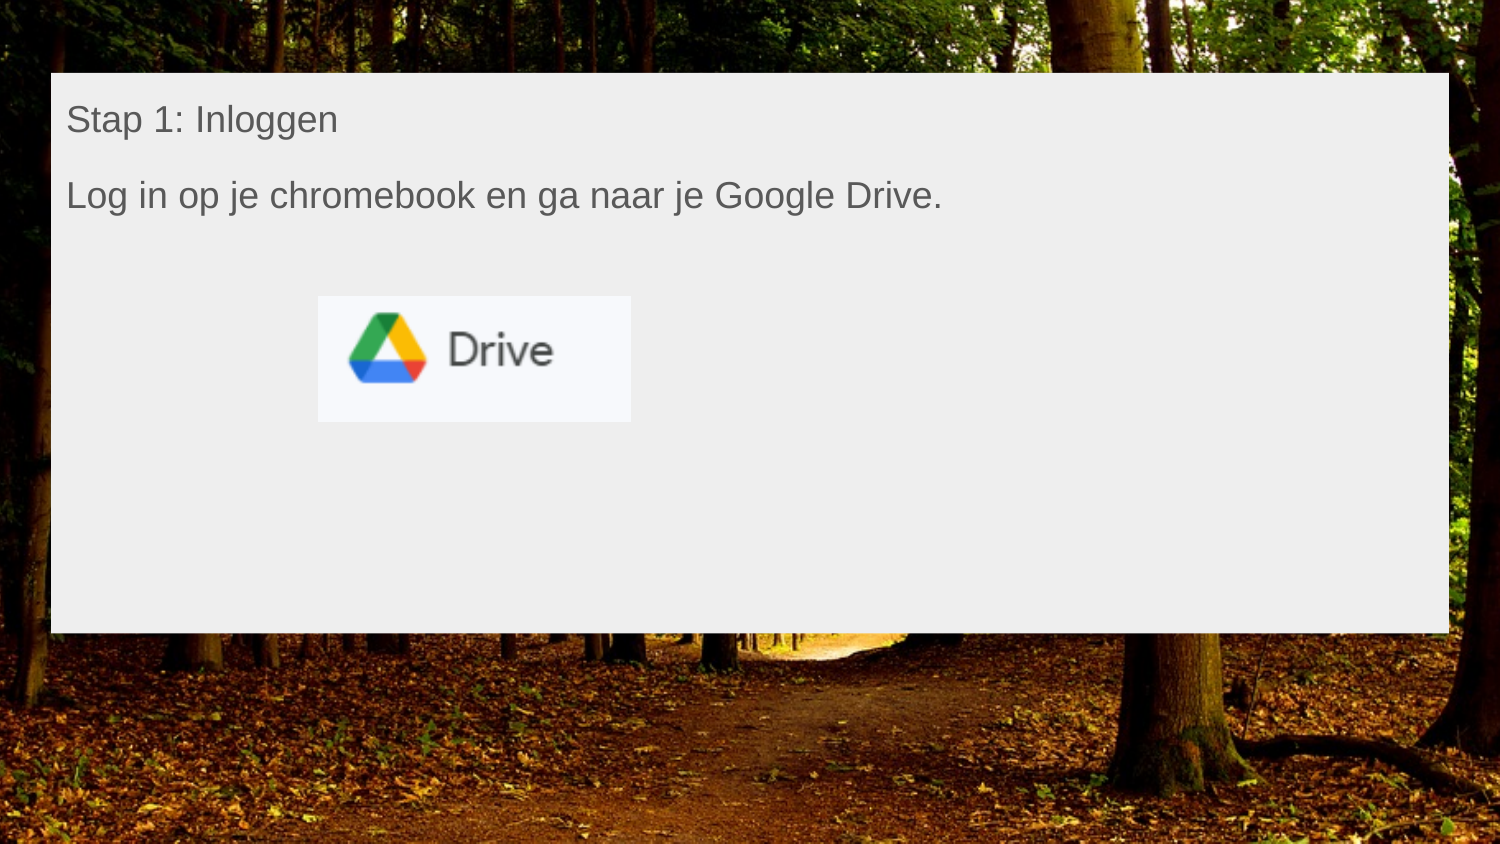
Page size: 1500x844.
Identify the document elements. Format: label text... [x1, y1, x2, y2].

picture [0, 0, 1500, 844]
list Stap 1: Inloggen Log in op je chromebook en ga naar je Google Drive. [51, 72, 1449, 634]
